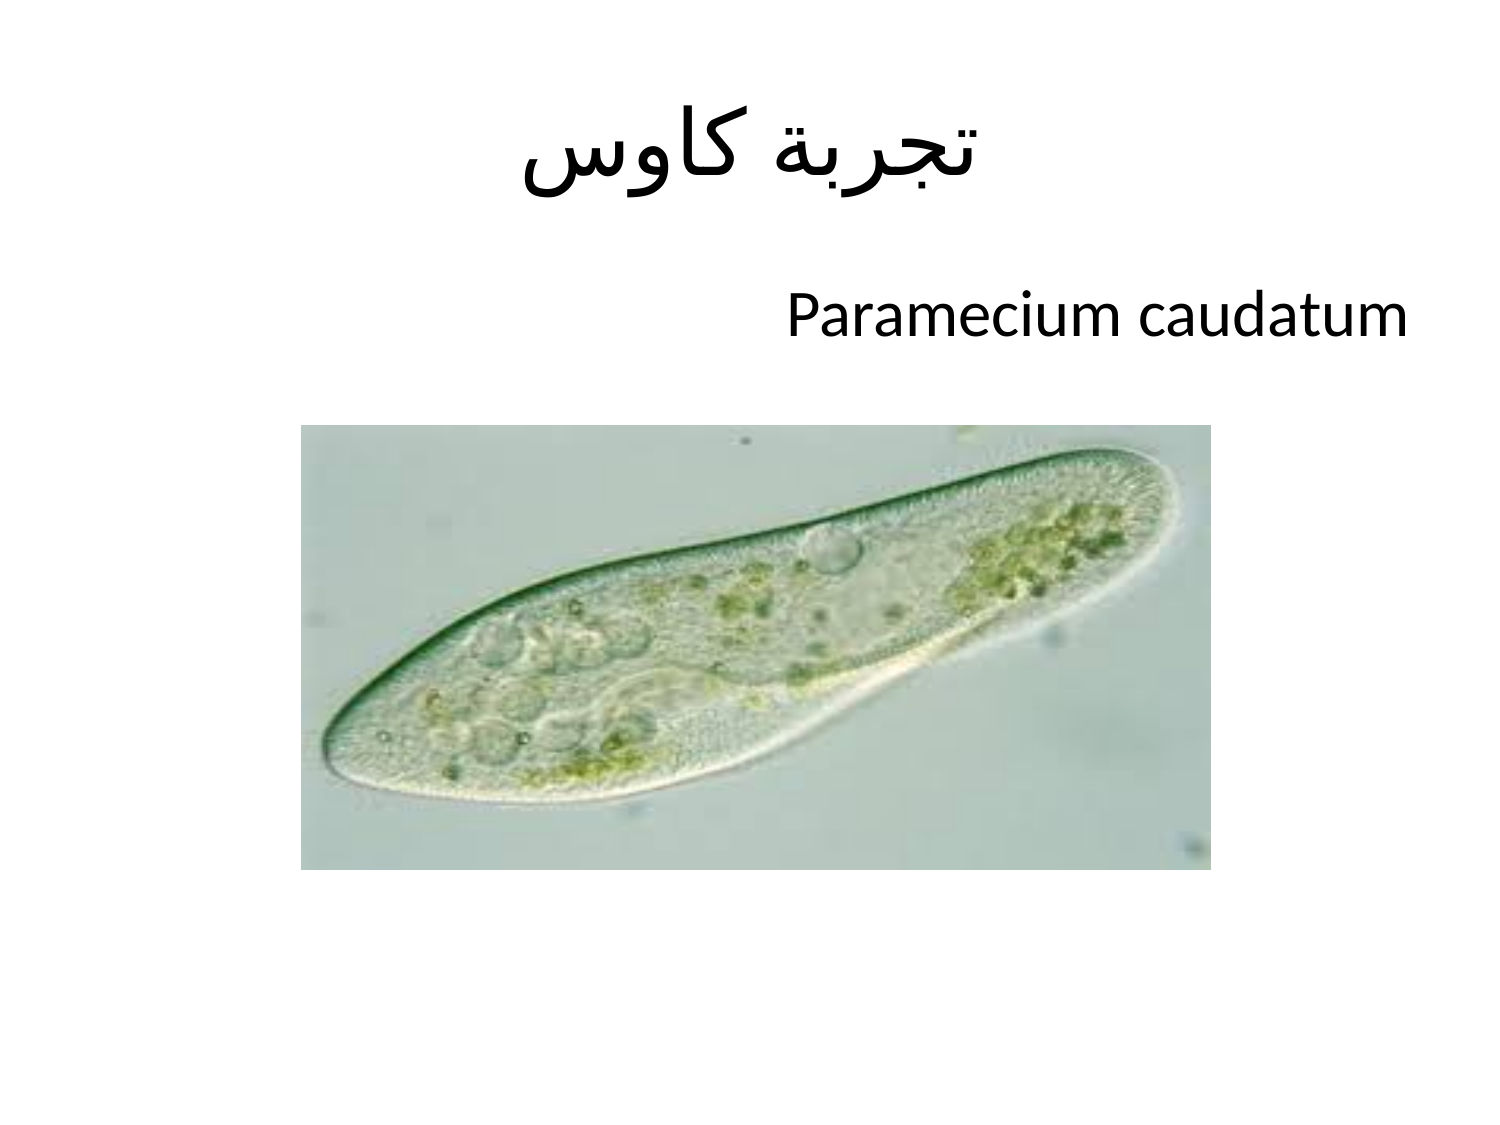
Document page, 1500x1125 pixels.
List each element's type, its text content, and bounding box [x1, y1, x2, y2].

picture [300, 425, 1211, 870]
title تجربة كاوس [75, 45, 1425, 233]
list Paramecium caudatum [75, 262, 1425, 1005]
